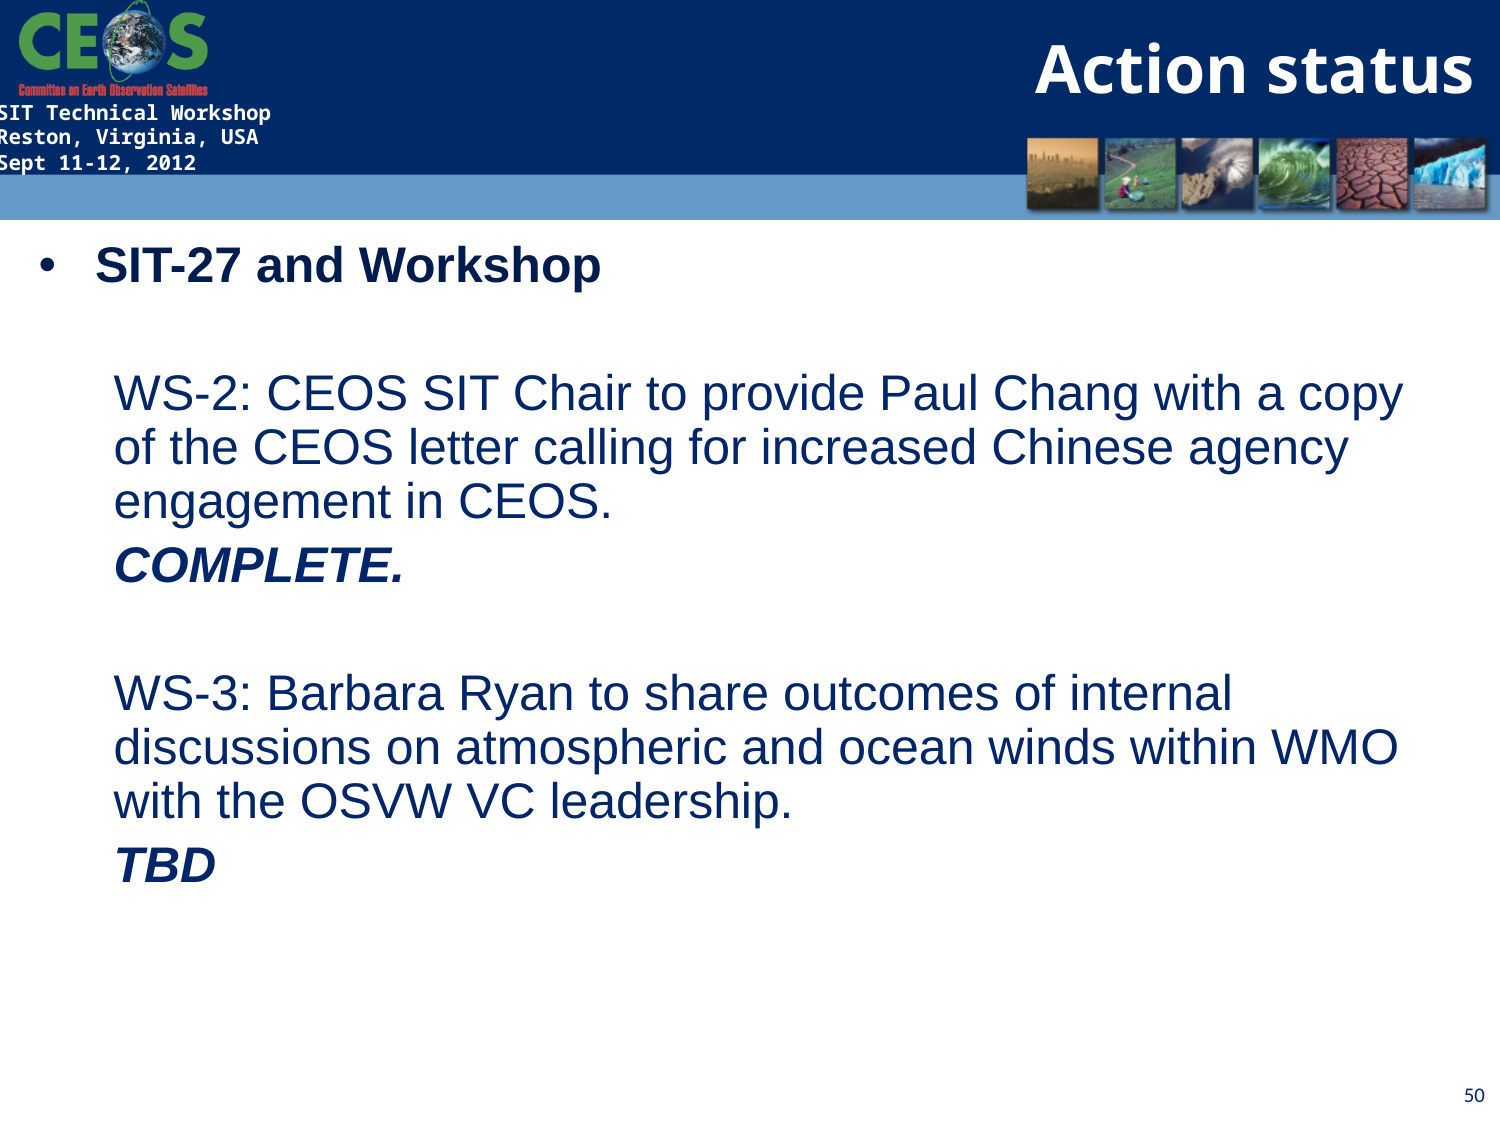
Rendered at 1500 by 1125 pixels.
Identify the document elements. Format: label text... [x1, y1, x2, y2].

picture [0, 0, 1500, 220]
text_box SIT-27 and Workshop WS-2: CEOS SIT Chair to provide Paul Chang with a copy of the CEOS letter calling for increased Chinese agency engagement in CEOS. COMPLETE. WS-3: Barbara Ryan to share outcomes of internal discussions on atmospheric and ocean winds within WMO with the OSVW VC leadership. TBD [24, 232, 1473, 1074]
title Action status [216, 16, 1491, 117]
slide_number 50 [1187, 1073, 1500, 1125]
